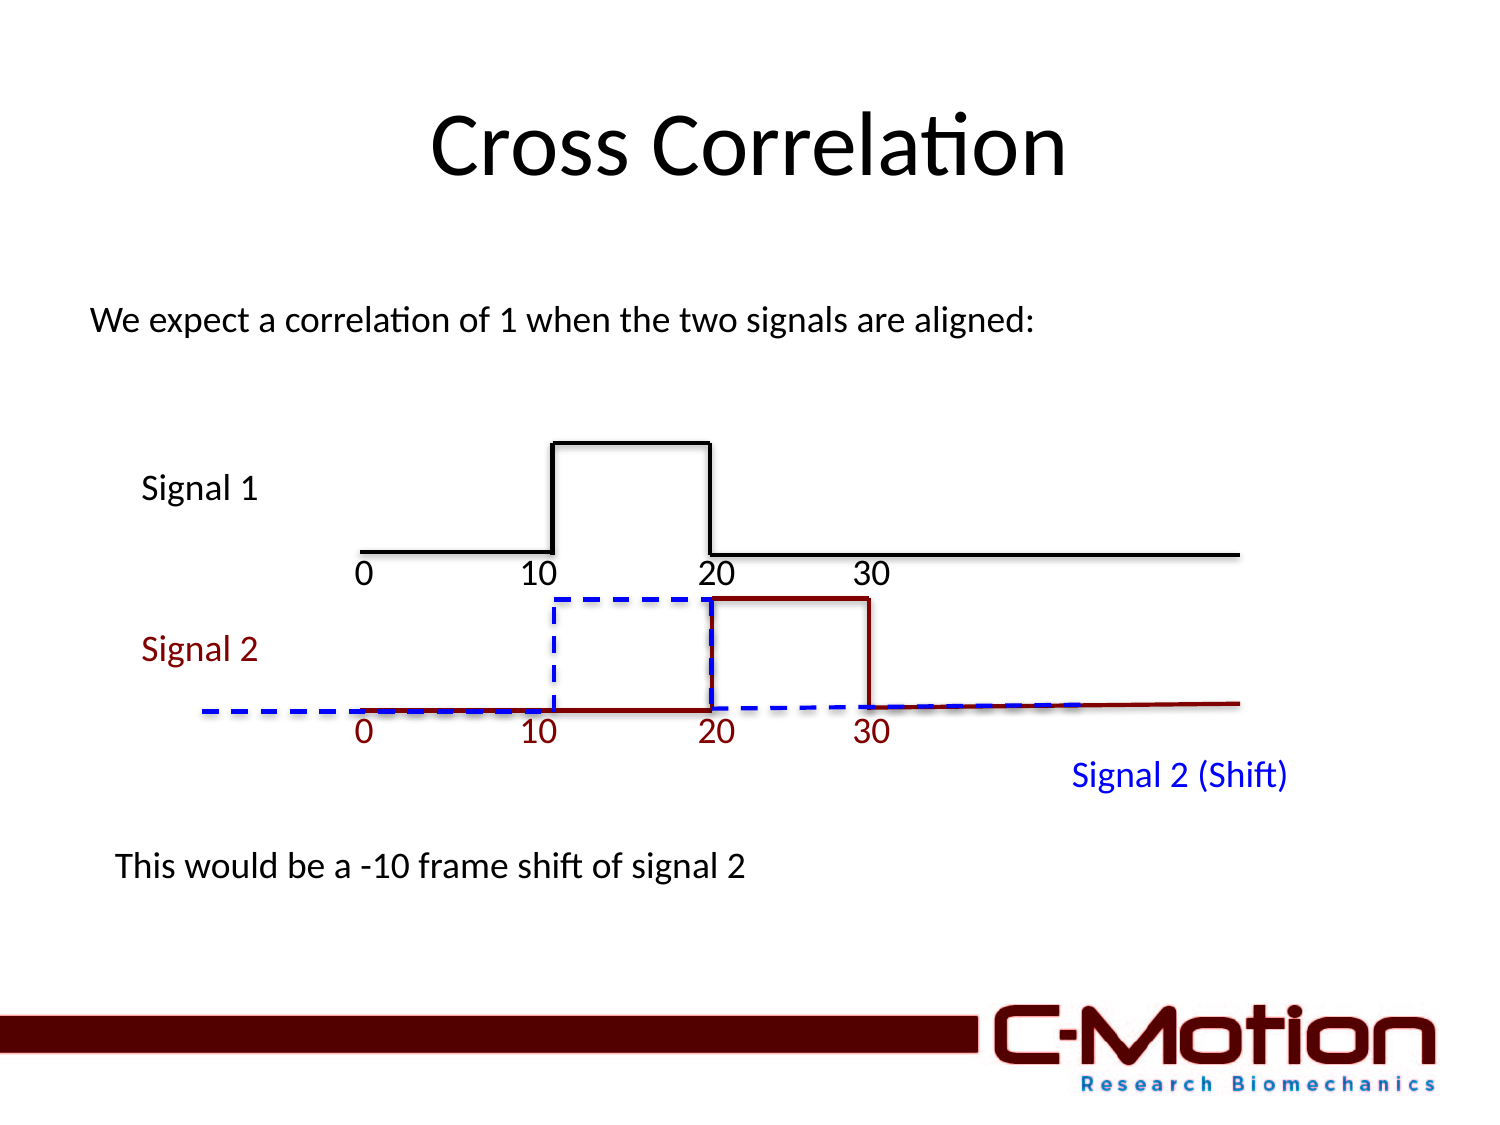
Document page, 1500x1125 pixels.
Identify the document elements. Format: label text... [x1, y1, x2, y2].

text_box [339, 698, 934, 760]
title Cross Correlation [75, 45, 1425, 233]
text_box We expect a correlation of 1 when the two signals are aligned: [75, 288, 1168, 348]
picture [0, 987, 1500, 1096]
text_box Signal 2 (Shift) [1057, 742, 1385, 802]
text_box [201, 599, 1083, 712]
text_box Signal 1 [126, 455, 316, 516]
text_box This would be a -10 frame shift of signal 2 [99, 833, 1193, 894]
text_box Signal 2 [126, 616, 196, 677]
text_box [359, 442, 1241, 555]
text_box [1083, 598, 1241, 711]
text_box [339, 539, 934, 601]
